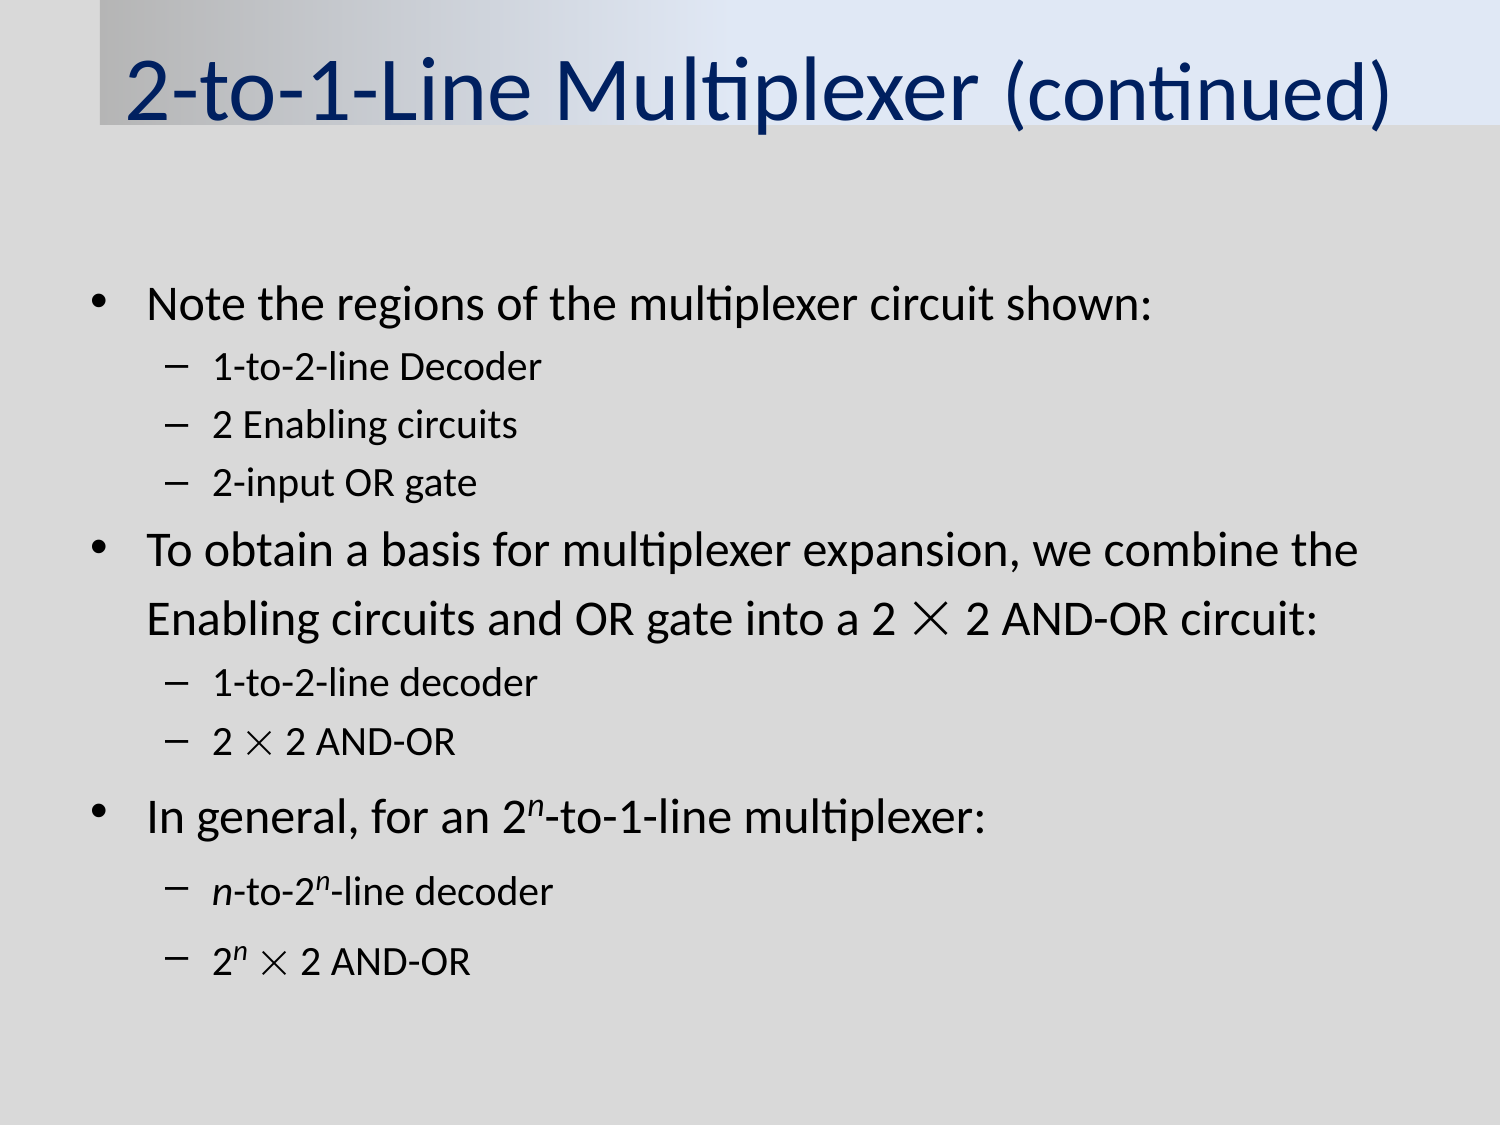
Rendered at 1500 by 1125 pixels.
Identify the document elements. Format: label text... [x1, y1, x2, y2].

list Note the regions of the multiplexer circuit shown: 1-to-2-line Decoder 2 Enabling circuits 2-input OR gate To obtain a basis for multiplexer expansion, we combine the Enabling circuits and OR gate into a 2 ´ 2 AND-OR circuit: 1-to-2-line decoder 2 ´ 2 AND-OR In general, for an 2n-to-1-line multiplexer: n-to-2n-line decoder 2n ´ 2 AND-OR [75, 262, 1425, 1005]
title 2-to-1-Line Multiplexer (continued) [73, 0, 1445, 168]
